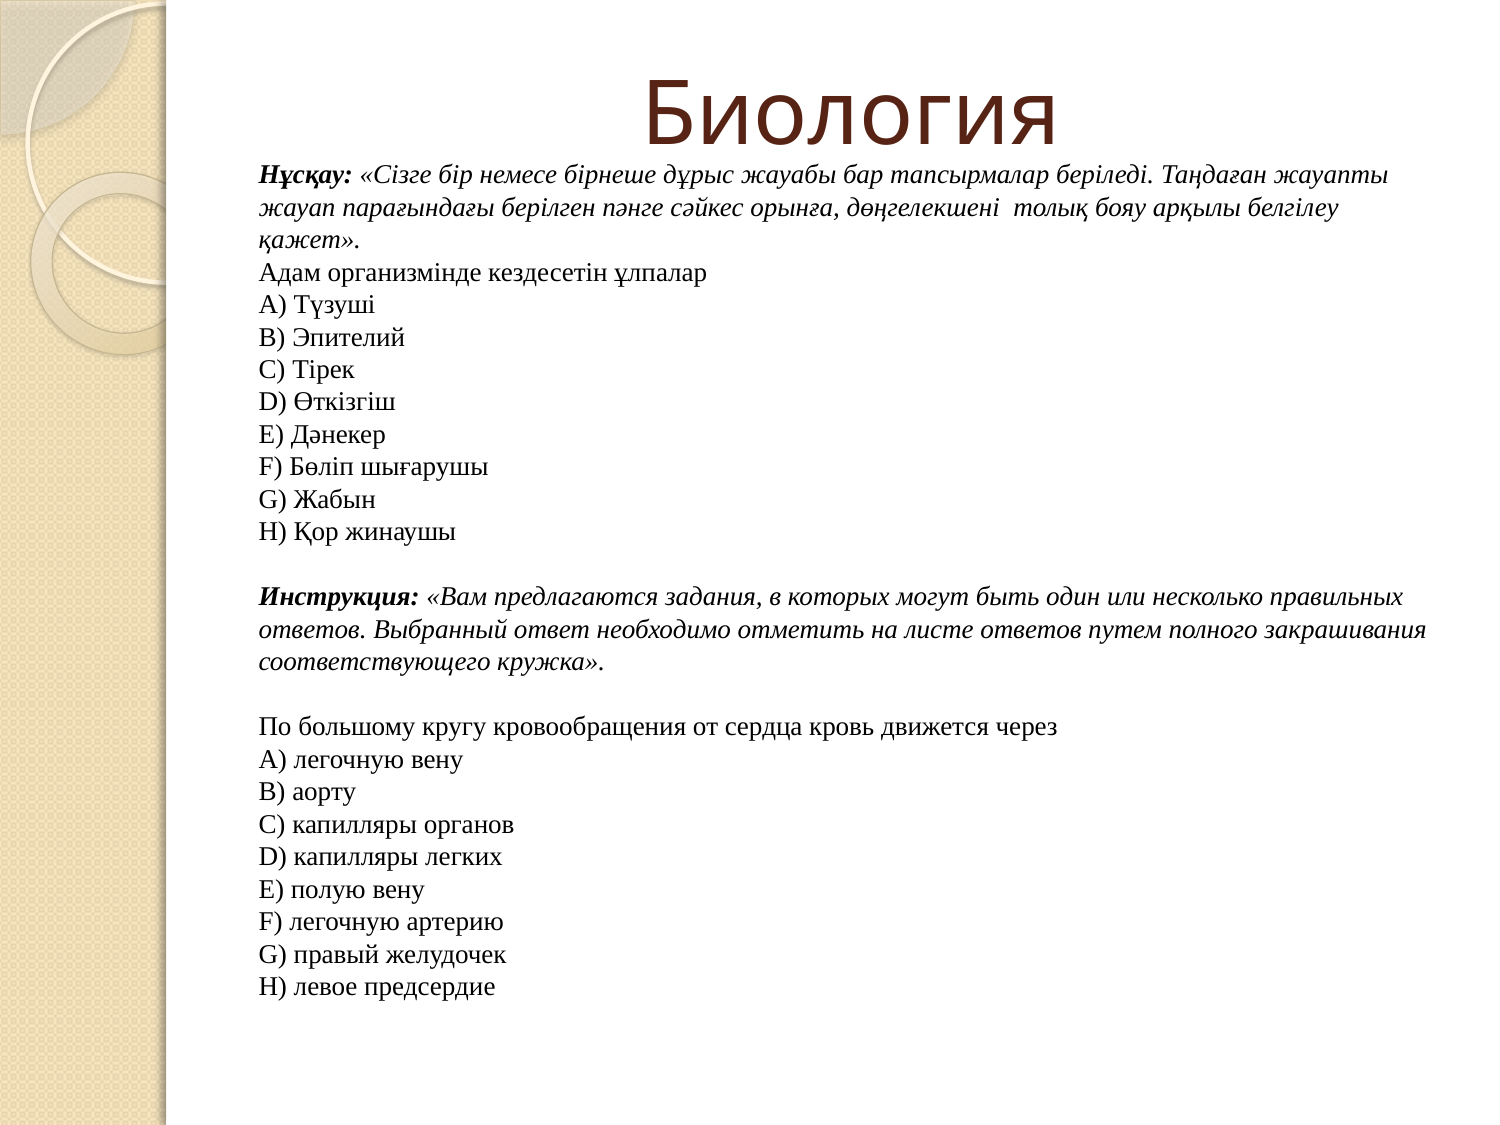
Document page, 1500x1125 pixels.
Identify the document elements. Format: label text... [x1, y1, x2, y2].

list Нұсқау: «Сізге бір немесе бірнеше дұрыс жауабы бар тапсырмалар беріледі. Таңдаған жауапты жауап парағындағы берілген пәнге сәйкес орынға, дөңгелекшені толық бояу арқылы белгілеу қажет». Адам организмінде кездесетін ұлпалар A) Түзуші B) Эпителий C) Тірек D) Өткізгіш E) Дәнекер F) Бөліп шығарушы G) Жабын H) Қор жинаушы Инструкция: «Вам предлагаются задания, в которых могут быть один или несколько правильных ответов. Выбранный ответ необходимо отметить на листе ответов путем полного закрашивания соответствующего кружка». По большому кругу кровообращения от сердца кровь движется через А) легочную вену В) аорту С) капилляры органов D) капилляры легких Е) полую вену F) легочную артерию G) правый желудочек H) левое предсердие [230, 149, 1461, 937]
title Биология [235, 45, 1466, 173]
